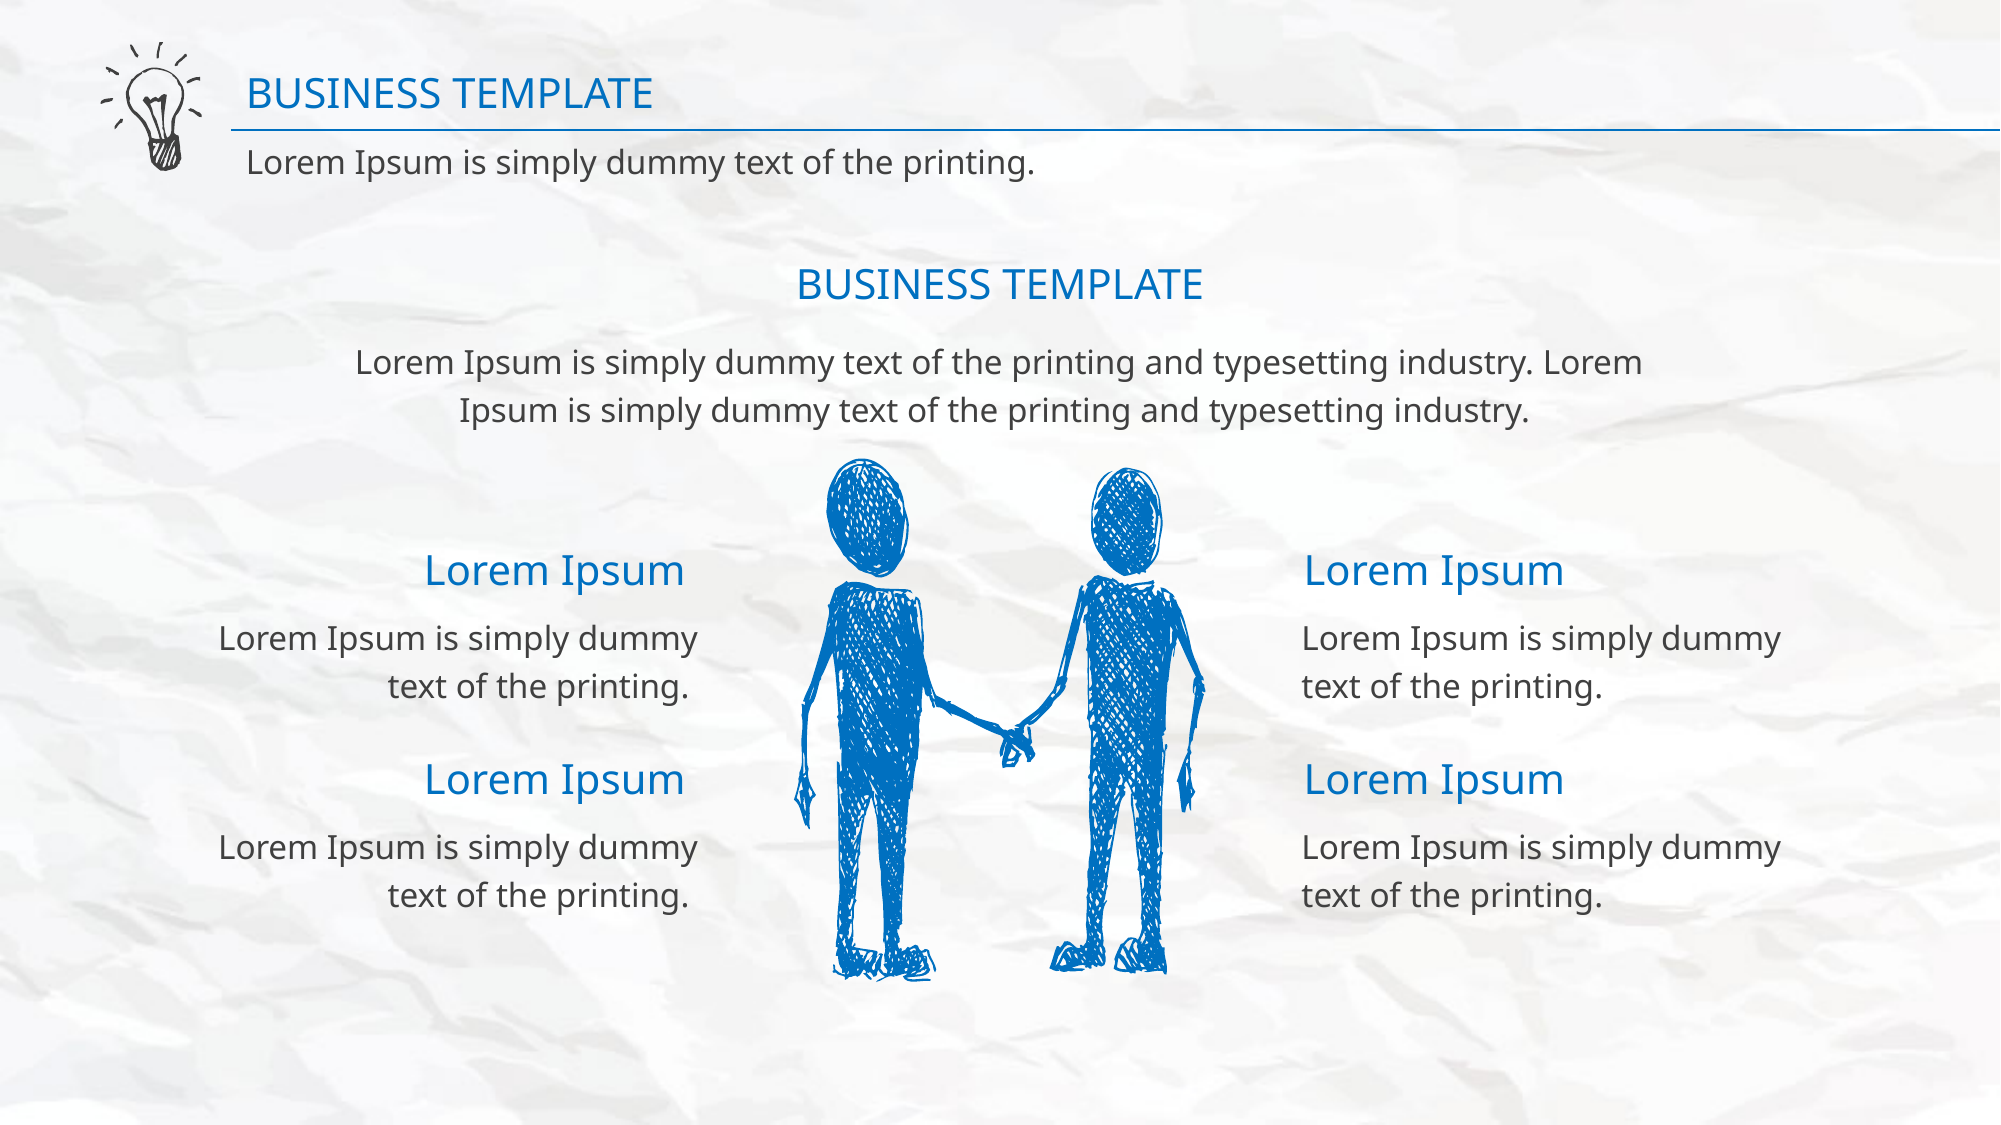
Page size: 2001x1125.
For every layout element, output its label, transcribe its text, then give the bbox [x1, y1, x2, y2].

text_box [793, 457, 1207, 986]
text_box Lorem Ipsum is simply dummy text of the printing and typesetting industry. Lorem Ipsum is simply dummy text of the printing and typesetting industry. [311, 325, 1689, 437]
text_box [100, 41, 203, 172]
text_box BUSINESS TEMPLATE [231, 59, 722, 125]
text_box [1286, 745, 1832, 919]
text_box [168, 745, 714, 919]
picture [0, 0, 2000, 1125]
text_box BUSINESS TEMPLATE [754, 250, 1246, 316]
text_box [1286, 536, 1832, 711]
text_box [168, 536, 714, 715]
text_box Lorem Ipsum is simply dummy text of the printing. [231, 133, 1113, 189]
